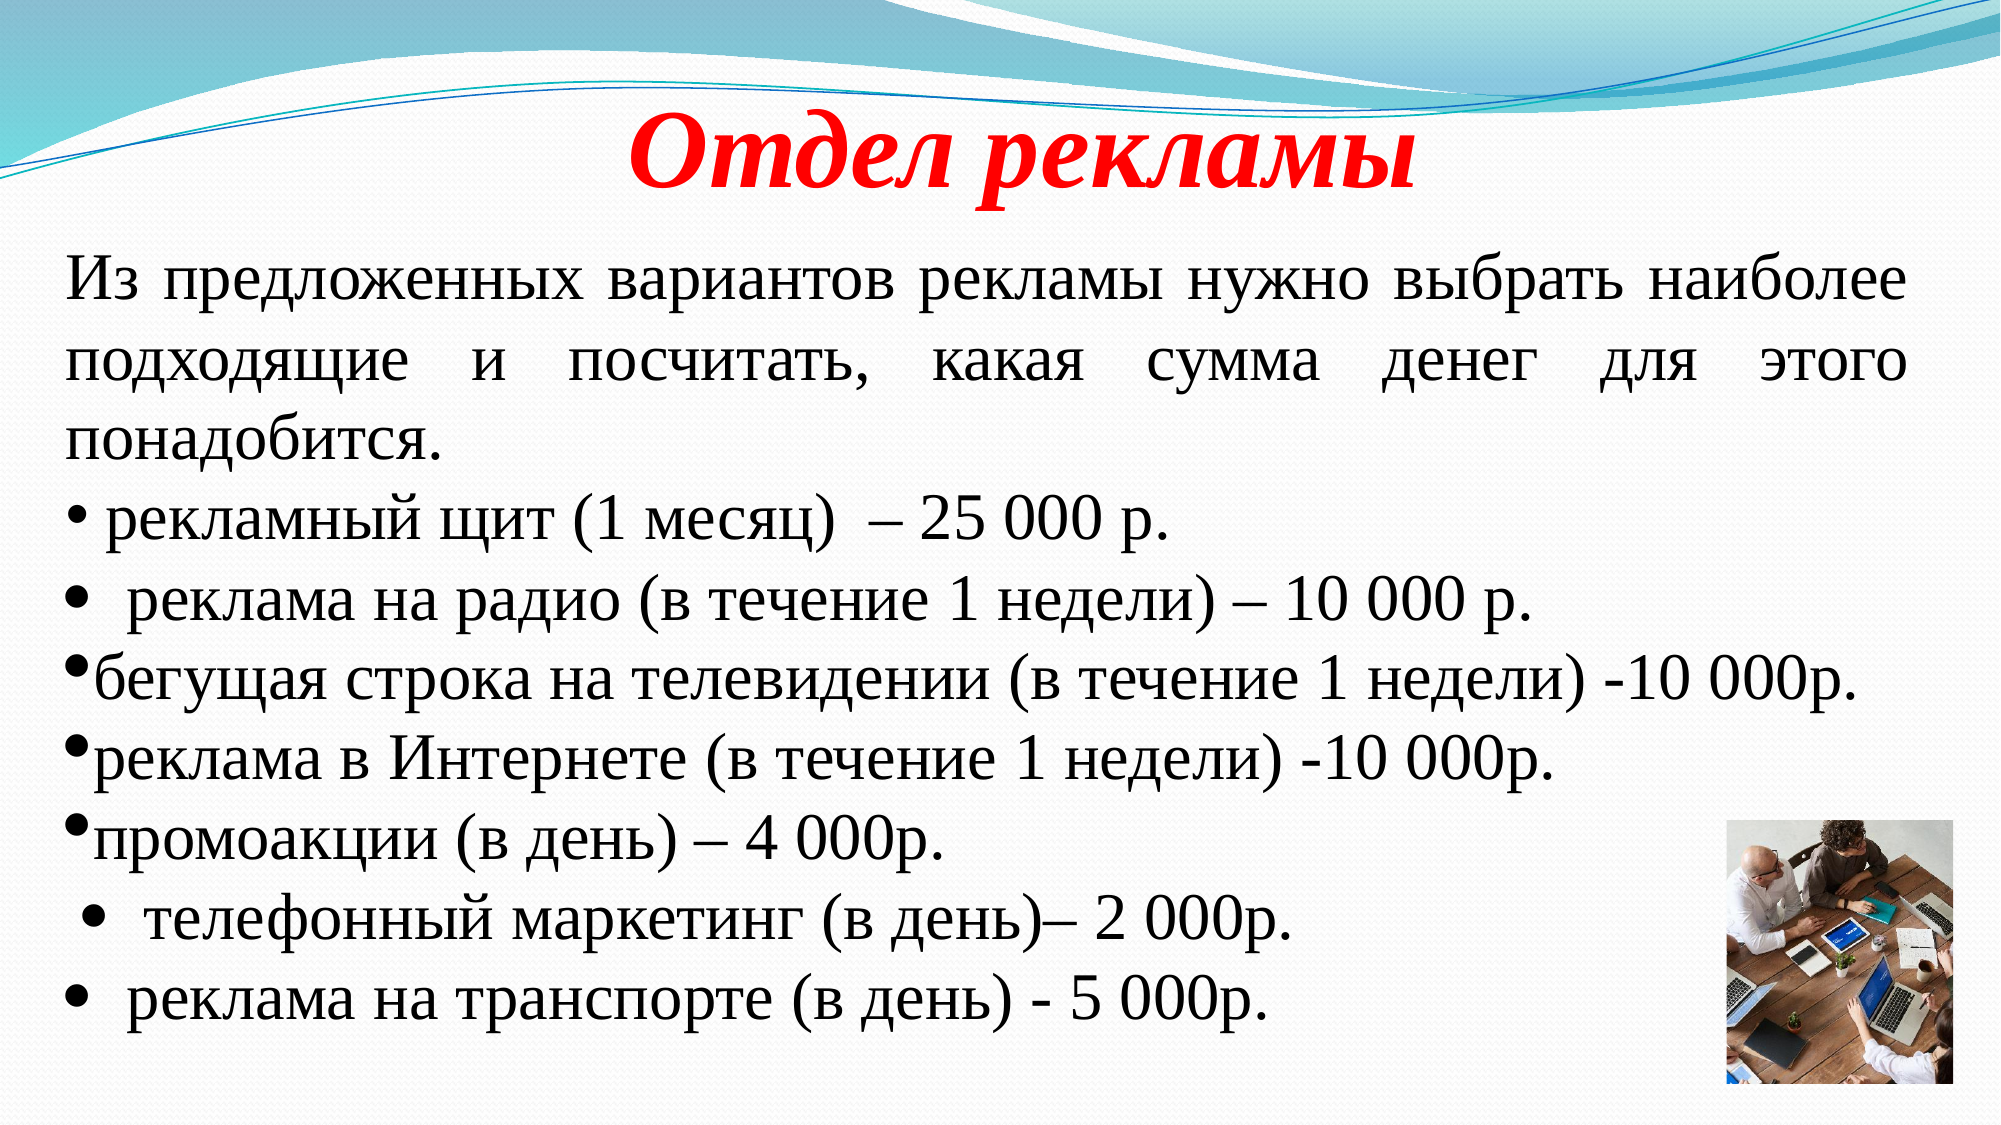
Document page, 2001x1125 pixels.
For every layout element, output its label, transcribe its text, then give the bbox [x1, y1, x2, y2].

title Отдел рекламы [484, 46, 1563, 210]
picture [1726, 820, 1954, 1084]
text_box Из предложенных вариантов рекламы нужно выбрать наиболее подходящие и посчитать, какая сумма денег для этого понадобится. рекламный щит (1 месяц) – 25 000 р.  реклама на радио (в течение 1 недели) – 10 000 р. бегущая строка на телевидении (в течение 1 недели) -10 000р. реклама в Интернете (в течение 1 недели) -10 000р. промоакции (в день) – 4 000р.  телефонный маркетинг (в день)– 2 000р.  реклама на транспорте (в день) - 5 000р. [50, 225, 1926, 1121]
